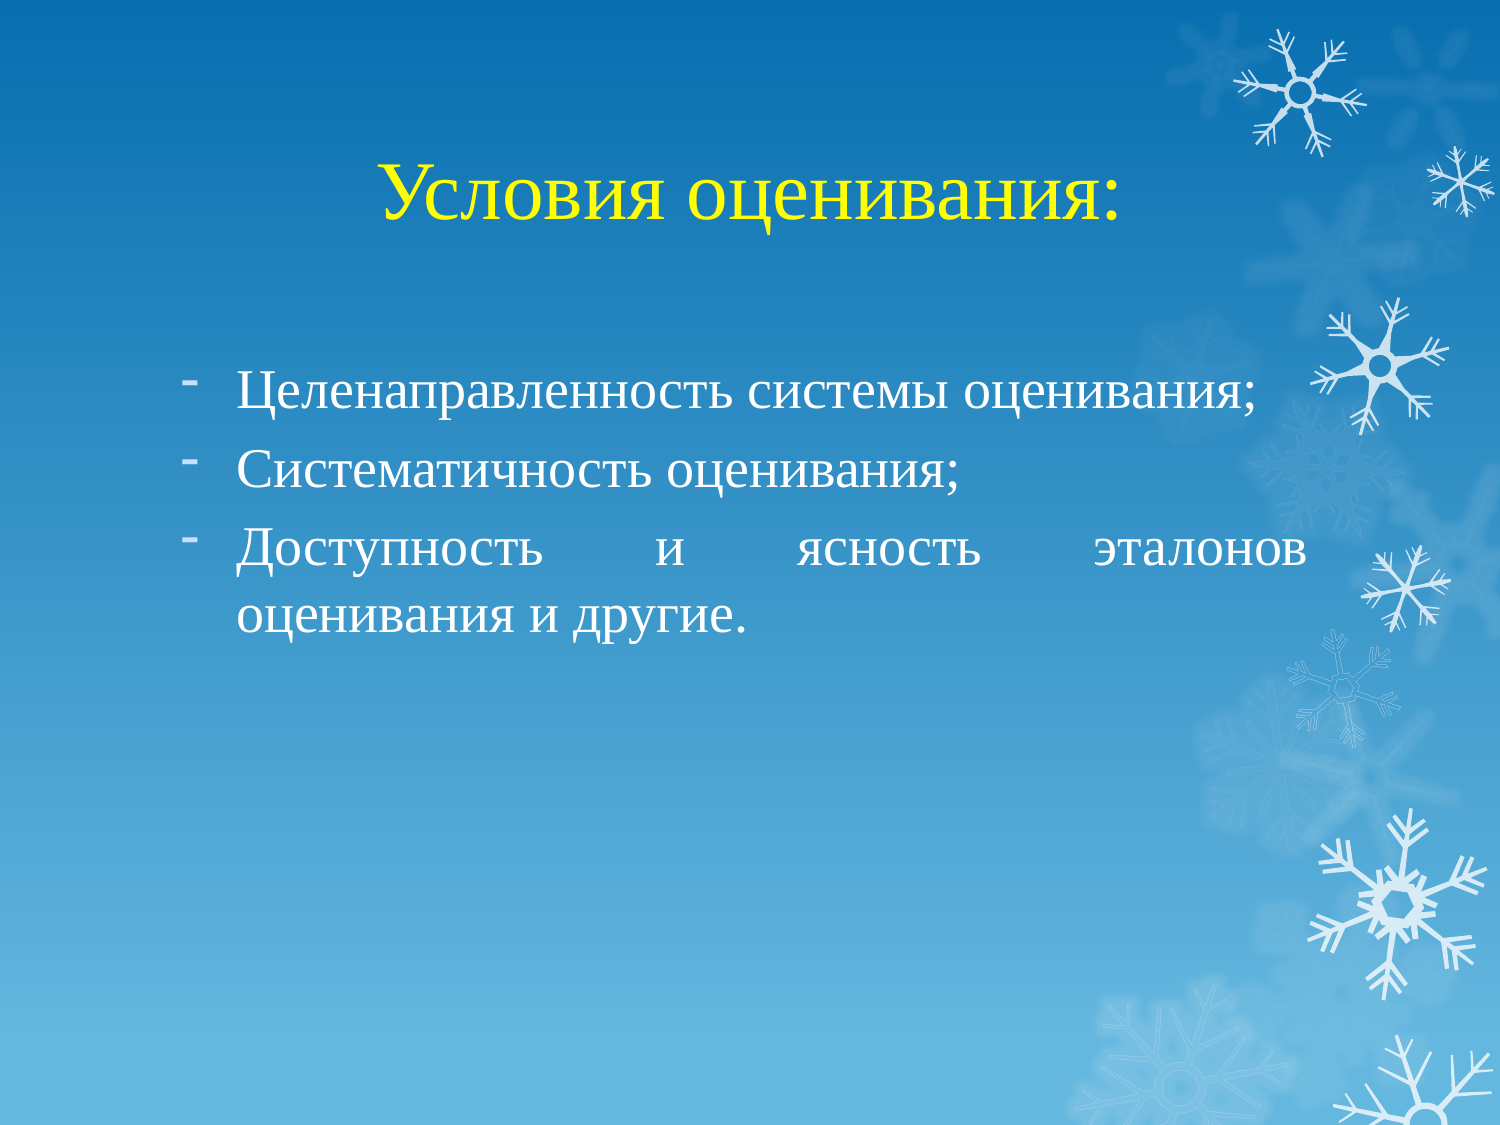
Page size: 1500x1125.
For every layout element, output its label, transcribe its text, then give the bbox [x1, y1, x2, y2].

title Условия оценивания: [165, 110, 1335, 263]
list Целенаправленность системы оценивания; Систематичность оценивания; Доступность и ясность эталонов оценивания и другие. [165, 296, 1325, 657]
